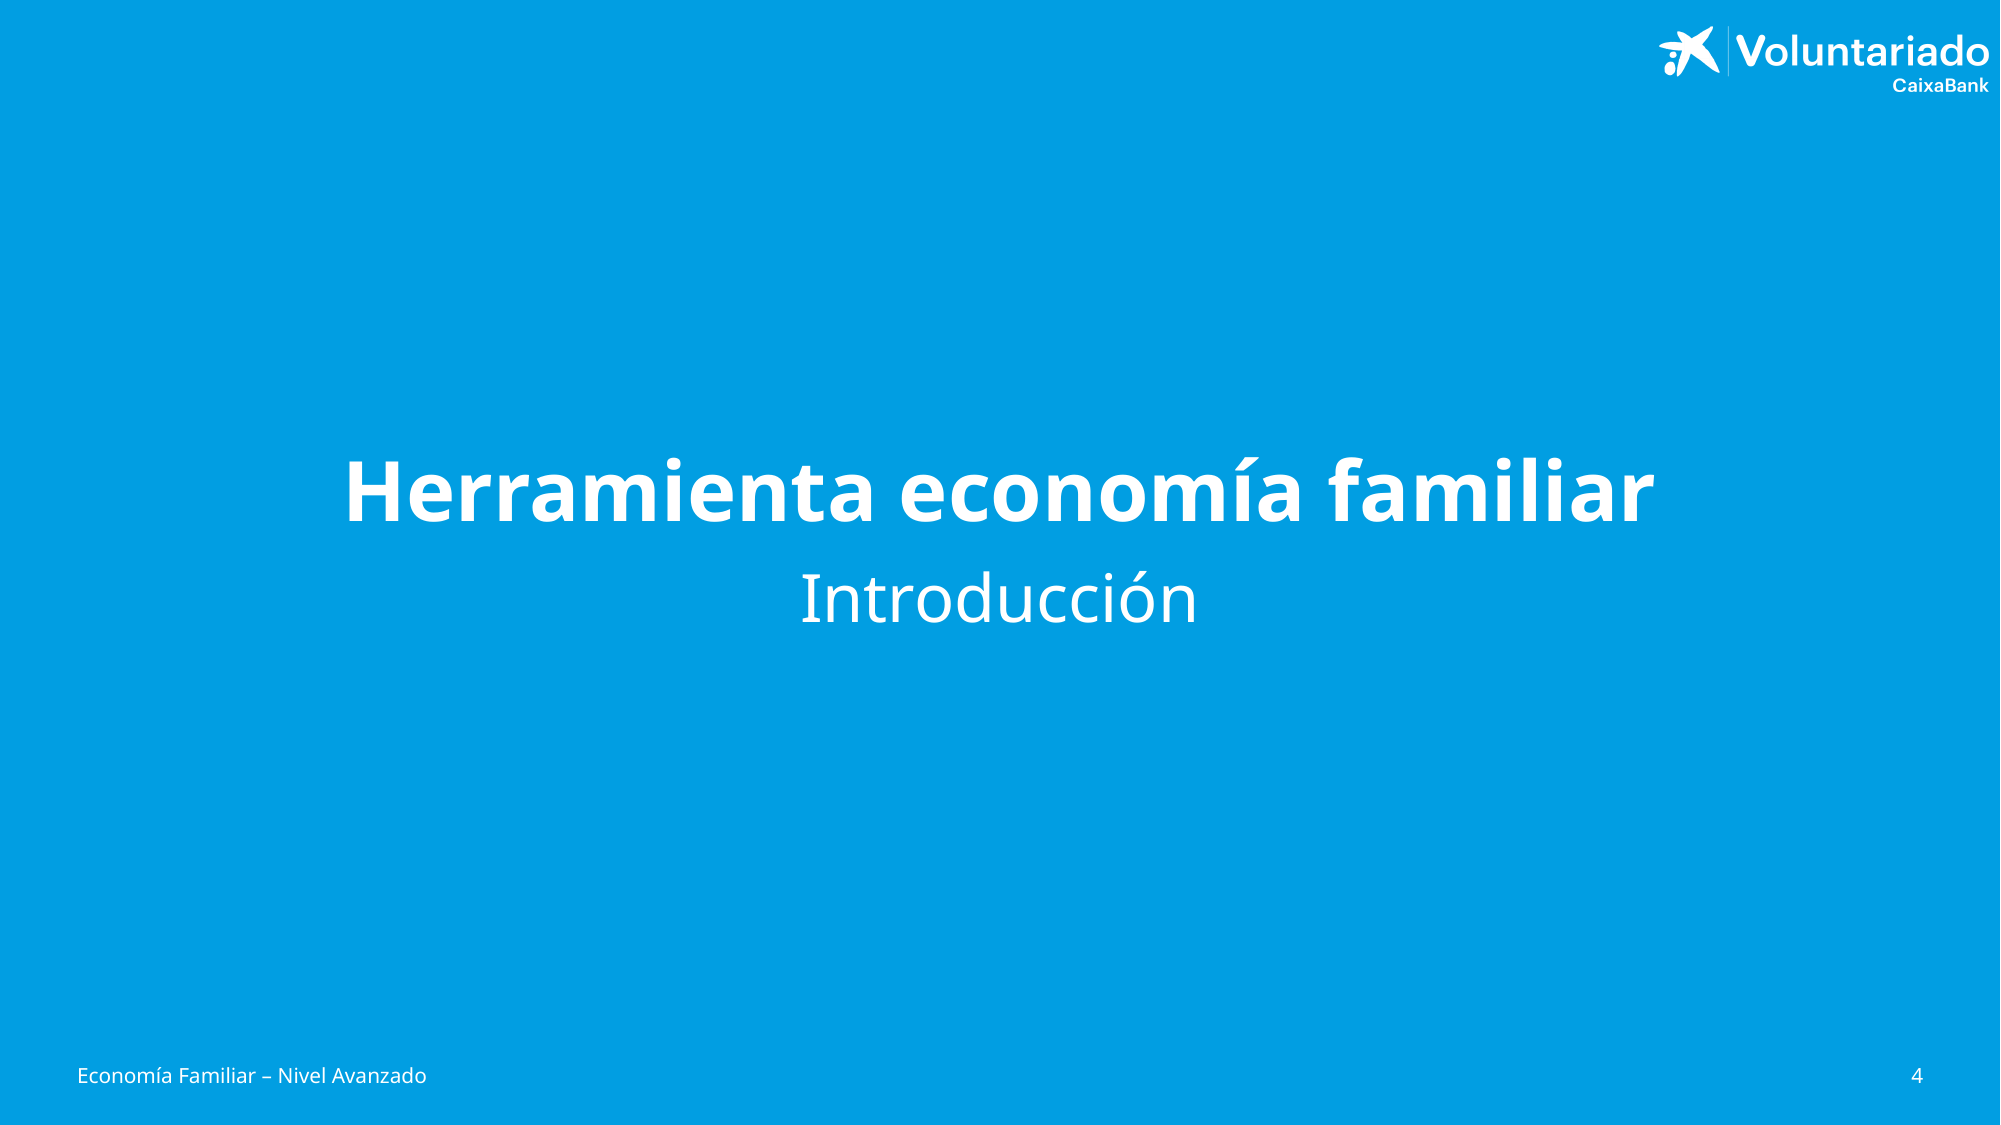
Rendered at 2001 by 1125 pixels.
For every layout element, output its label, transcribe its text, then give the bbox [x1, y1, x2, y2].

picture [1892, 45, 1903, 65]
picture [1852, 40, 1863, 65]
picture [1918, 45, 1936, 65]
picture [1946, 79, 1952, 91]
picture [1661, 27, 1718, 75]
picture [1868, 45, 1885, 65]
picture [1737, 36, 1764, 66]
picture [1793, 35, 1797, 65]
picture [1804, 45, 1822, 65]
picture [1981, 78, 1985, 91]
picture [1829, 45, 1847, 65]
picture [1665, 62, 1675, 74]
list Introducción [145, 561, 1855, 662]
picture [1967, 45, 1988, 65]
picture [1766, 45, 1787, 65]
picture [1941, 35, 1962, 65]
title Herramienta economía familiar [145, 422, 1855, 541]
